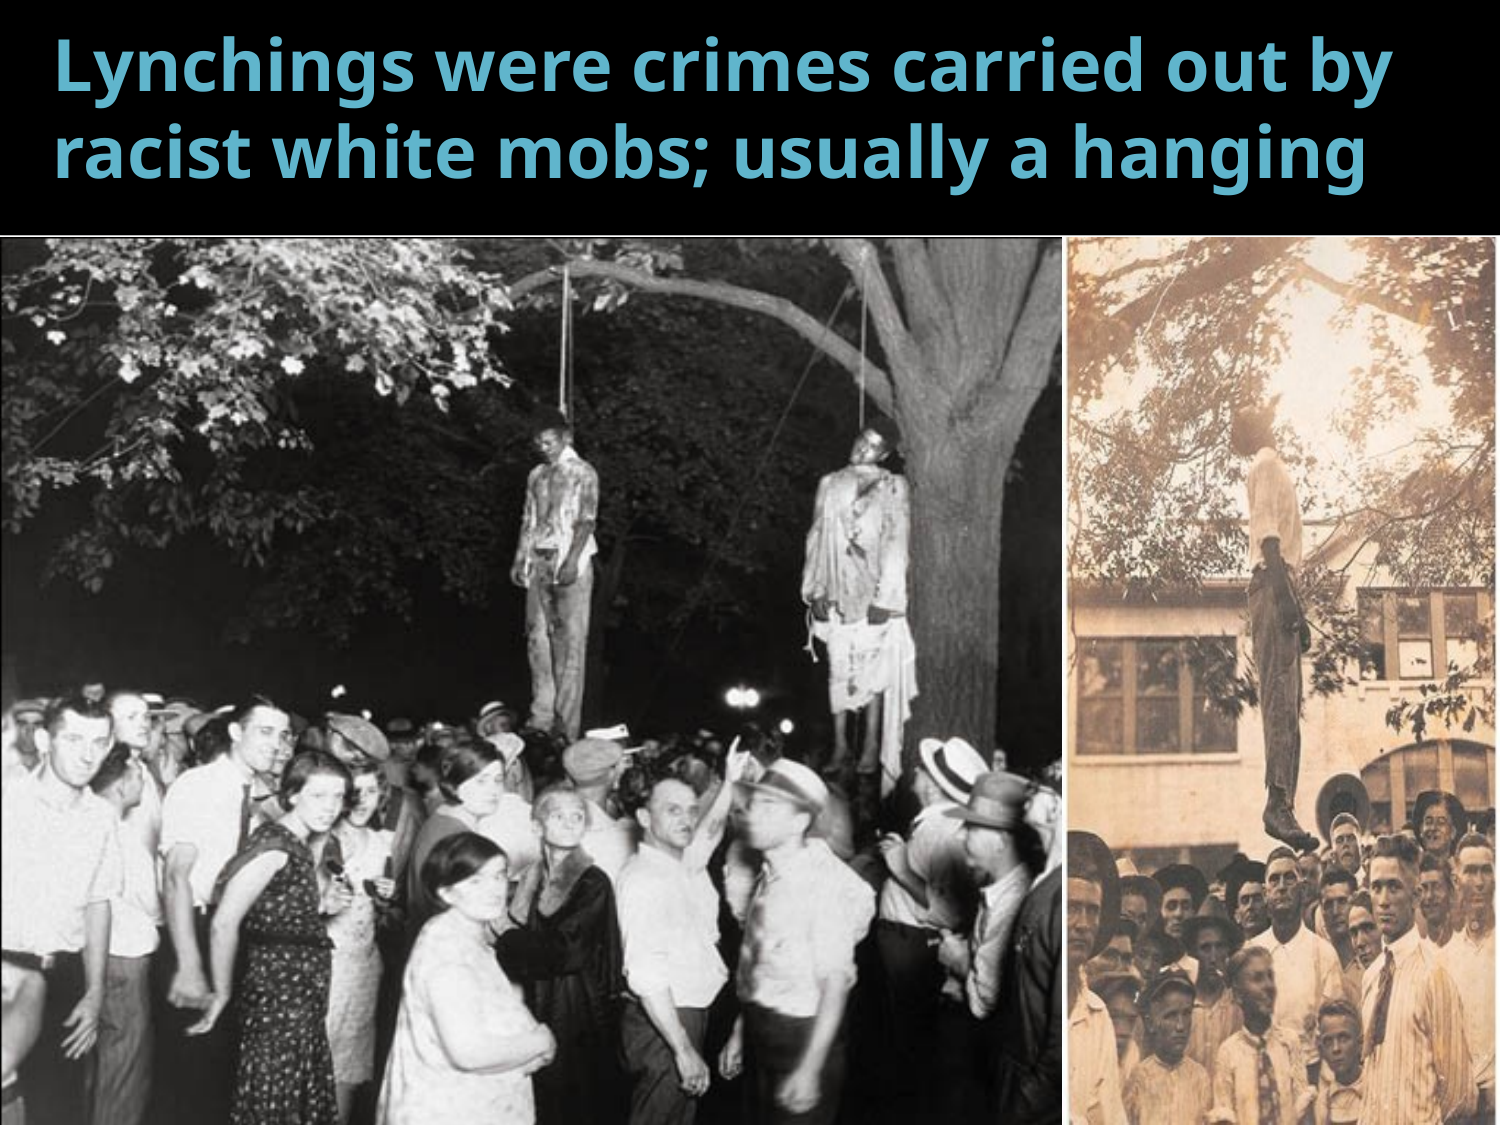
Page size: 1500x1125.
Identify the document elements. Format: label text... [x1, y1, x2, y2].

title Lynchings were crimes carried out by racist white mobs; usually a hanging [37, 12, 1463, 200]
picture [0, 237, 1500, 1125]
